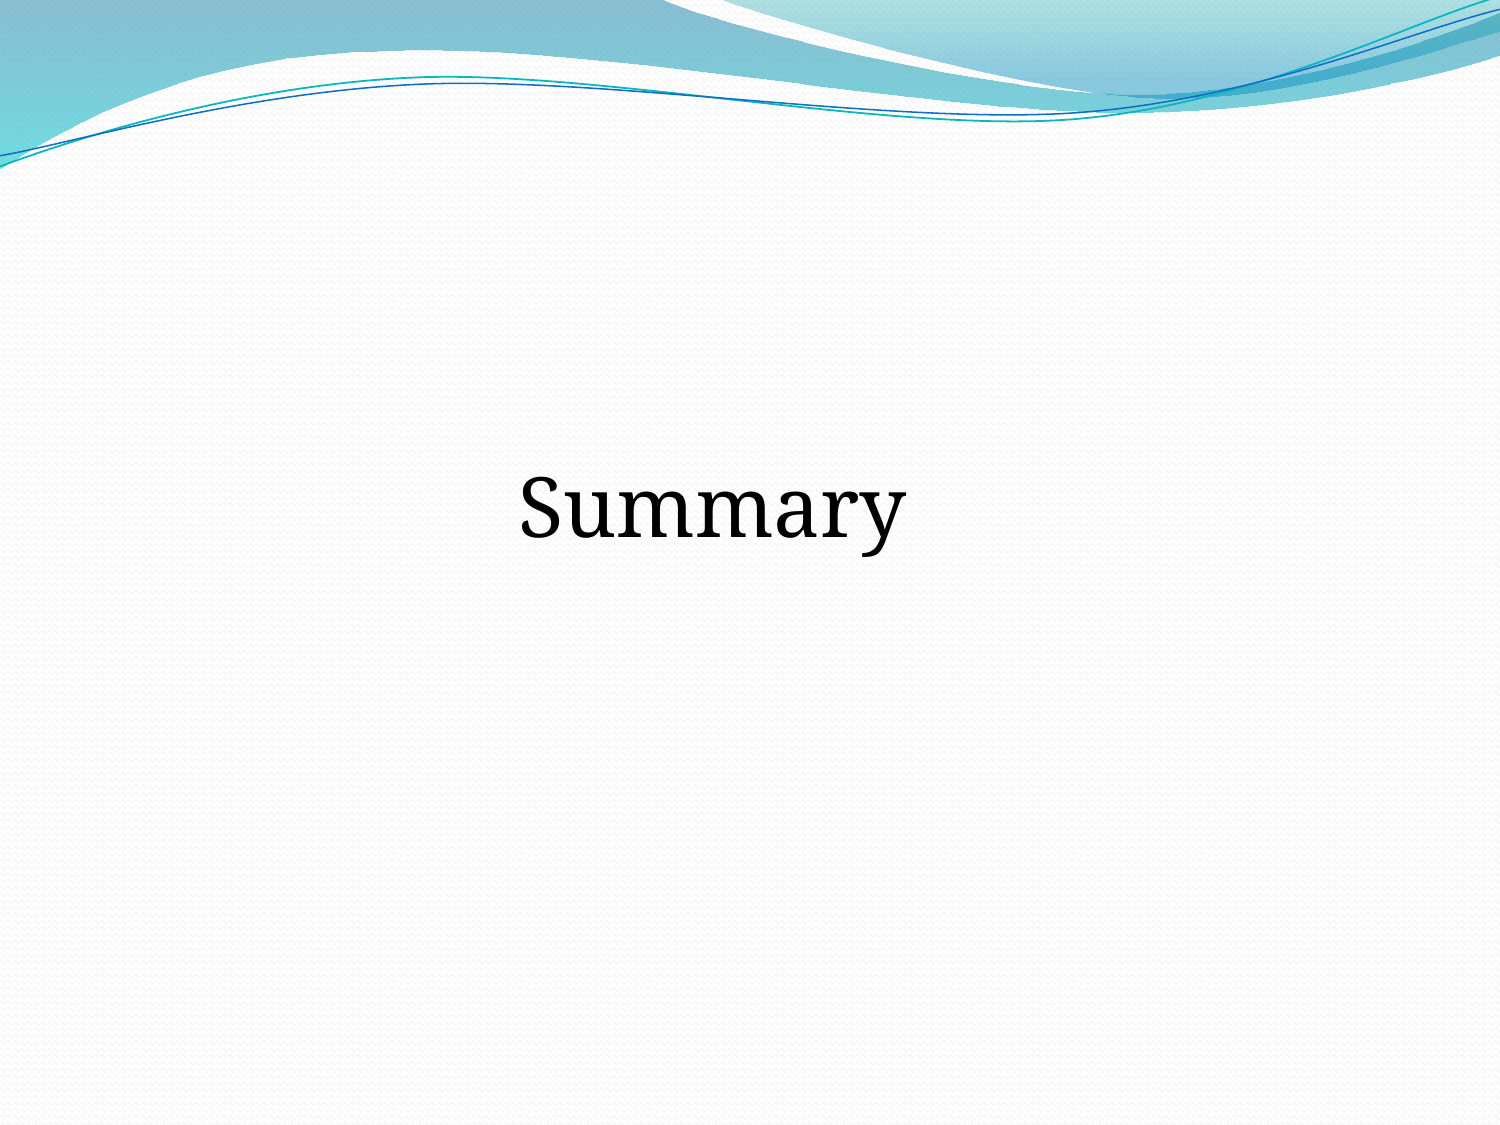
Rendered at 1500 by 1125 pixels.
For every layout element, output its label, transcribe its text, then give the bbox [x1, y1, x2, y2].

text_box Summary [503, 446, 1032, 562]
